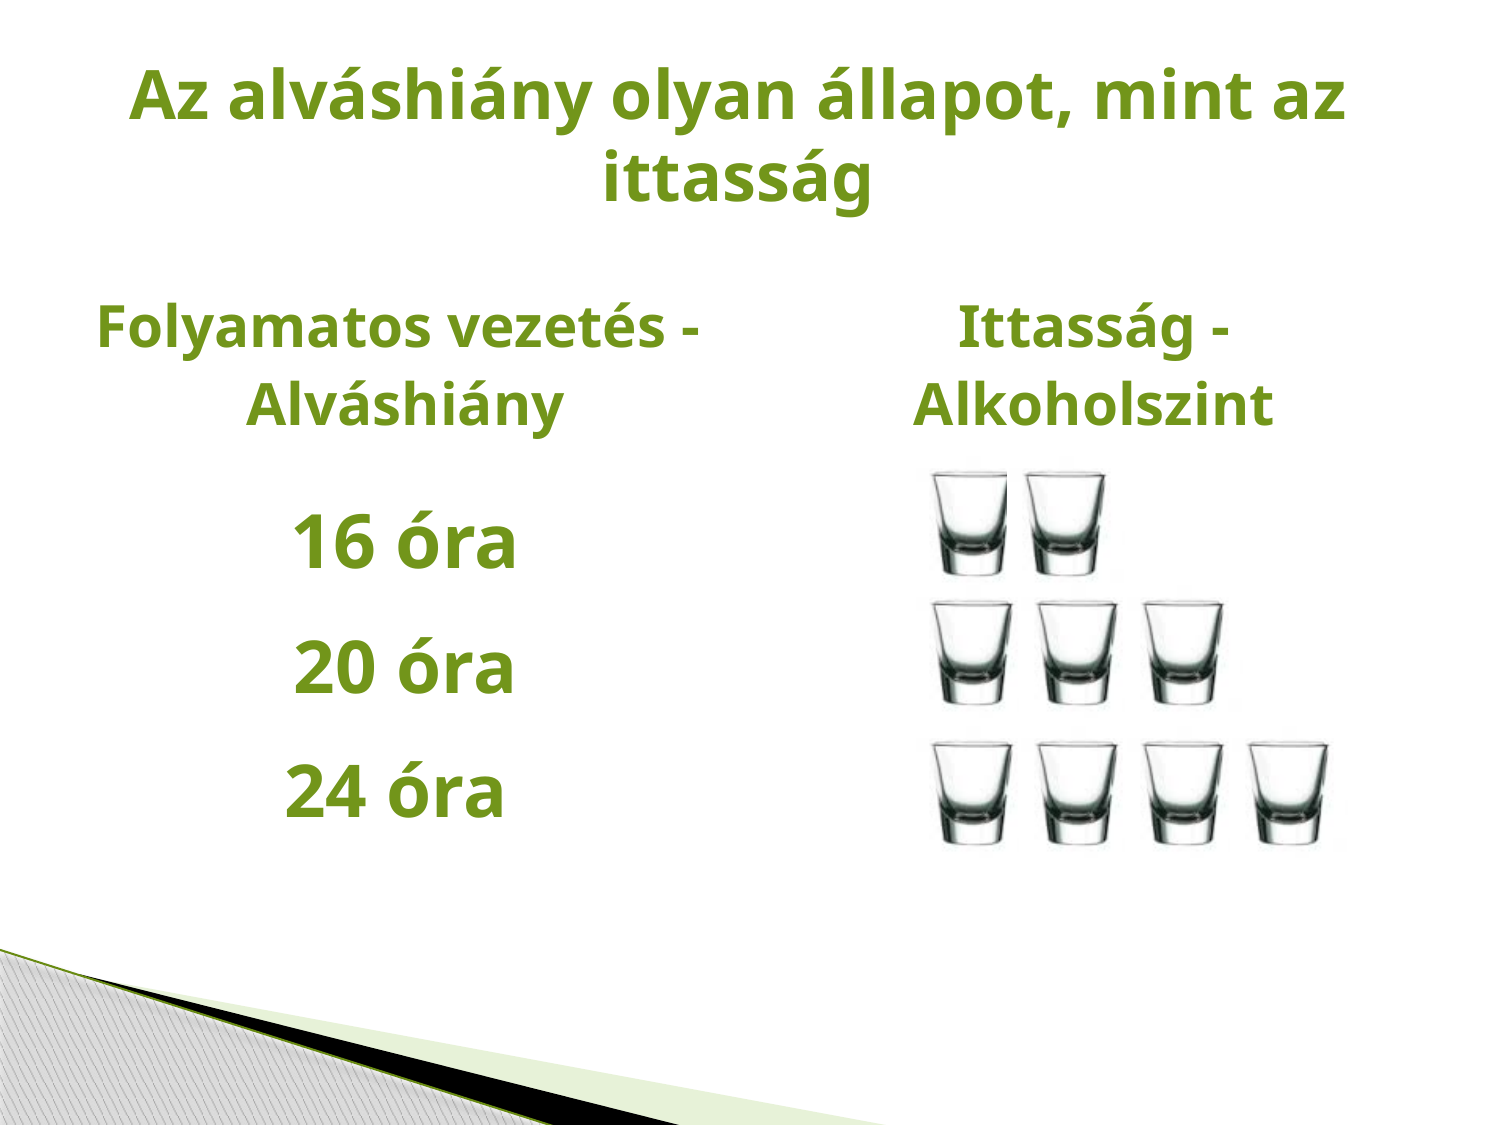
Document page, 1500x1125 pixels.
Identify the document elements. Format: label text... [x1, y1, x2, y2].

picture [913, 726, 1348, 859]
list Folyamatos vezetés - Alváshiány 16 óra 20 óra 24 óra [74, 280, 737, 938]
picture [913, 456, 1243, 718]
title Az alváshiány olyan állapot, mint az ittasság [41, 42, 1436, 223]
list Ittasság - Alkoholszint [763, 280, 1426, 915]
